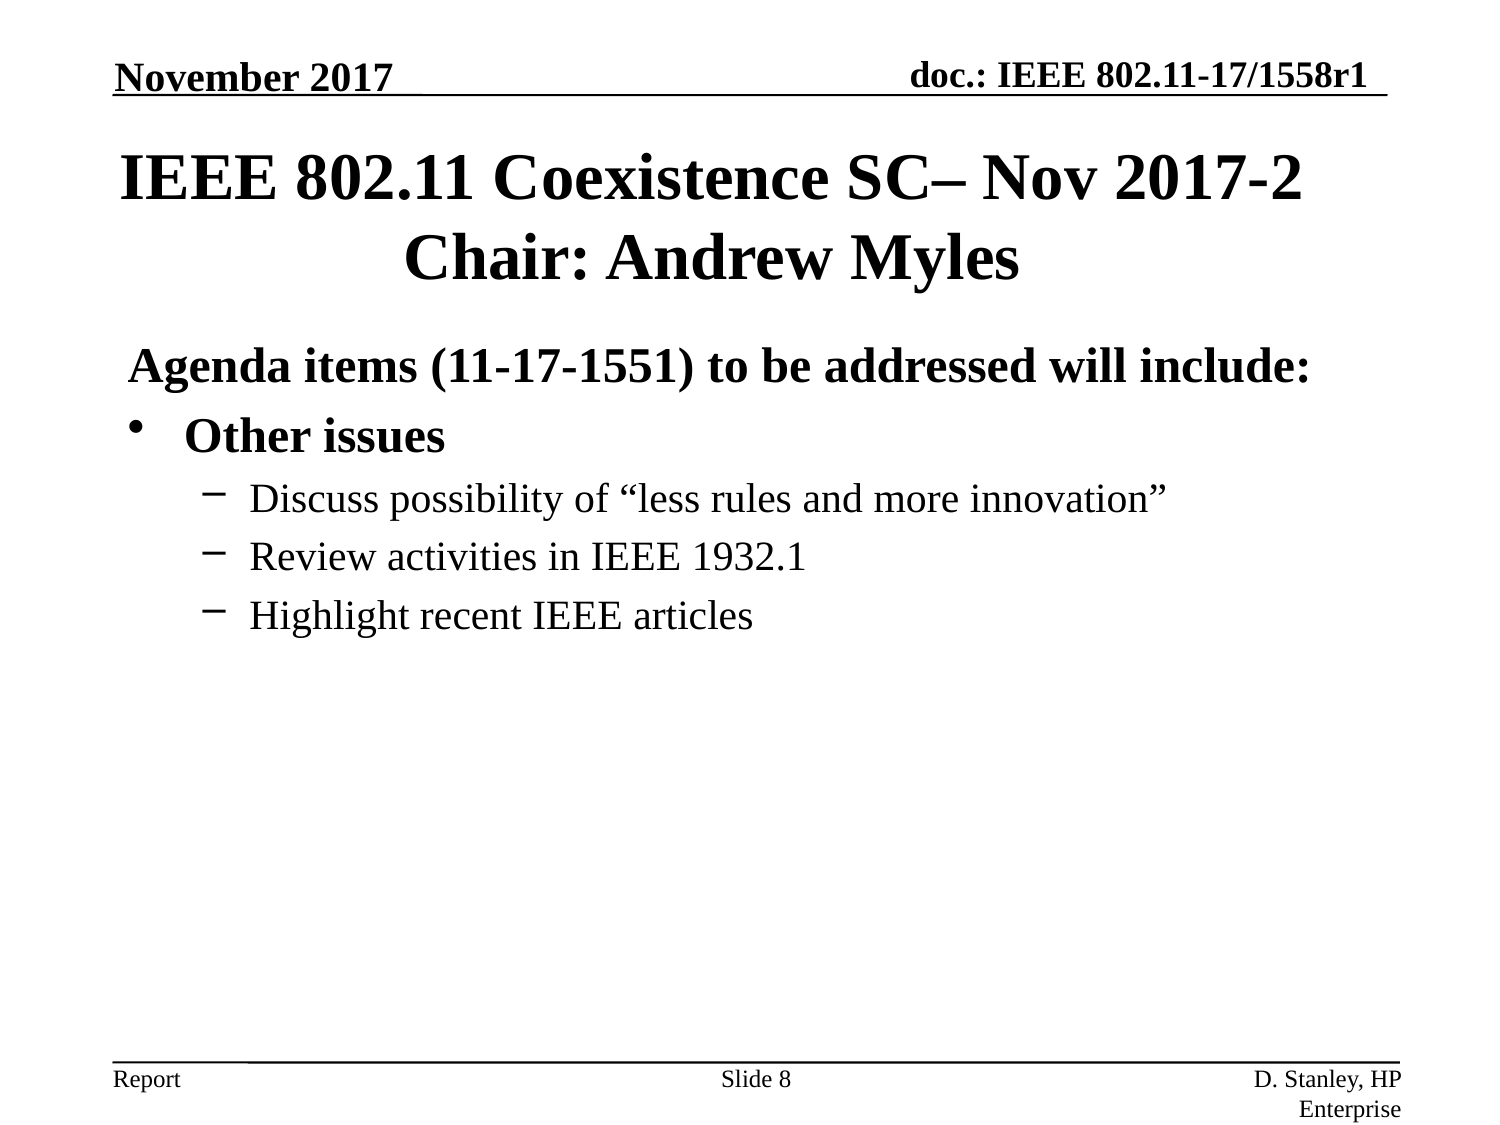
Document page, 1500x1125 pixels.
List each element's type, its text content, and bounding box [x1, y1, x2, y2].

slide_number Slide 8 [720, 1062, 792, 1093]
title IEEE 802.11 Coexistence SC– Nov 2017-2 Chair: Andrew Myles [75, 125, 1350, 300]
list Agenda items (11-17-1551) to be addressed will include: Other issues Discuss possibility of “less rules and more innovation” Review activities in IEEE 1932.1 Highlight recent IEEE articles [112, 324, 1375, 1038]
footer D. Stanley, HP Enterprise [1170, 1062, 1402, 1093]
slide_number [114, 49, 413, 100]
